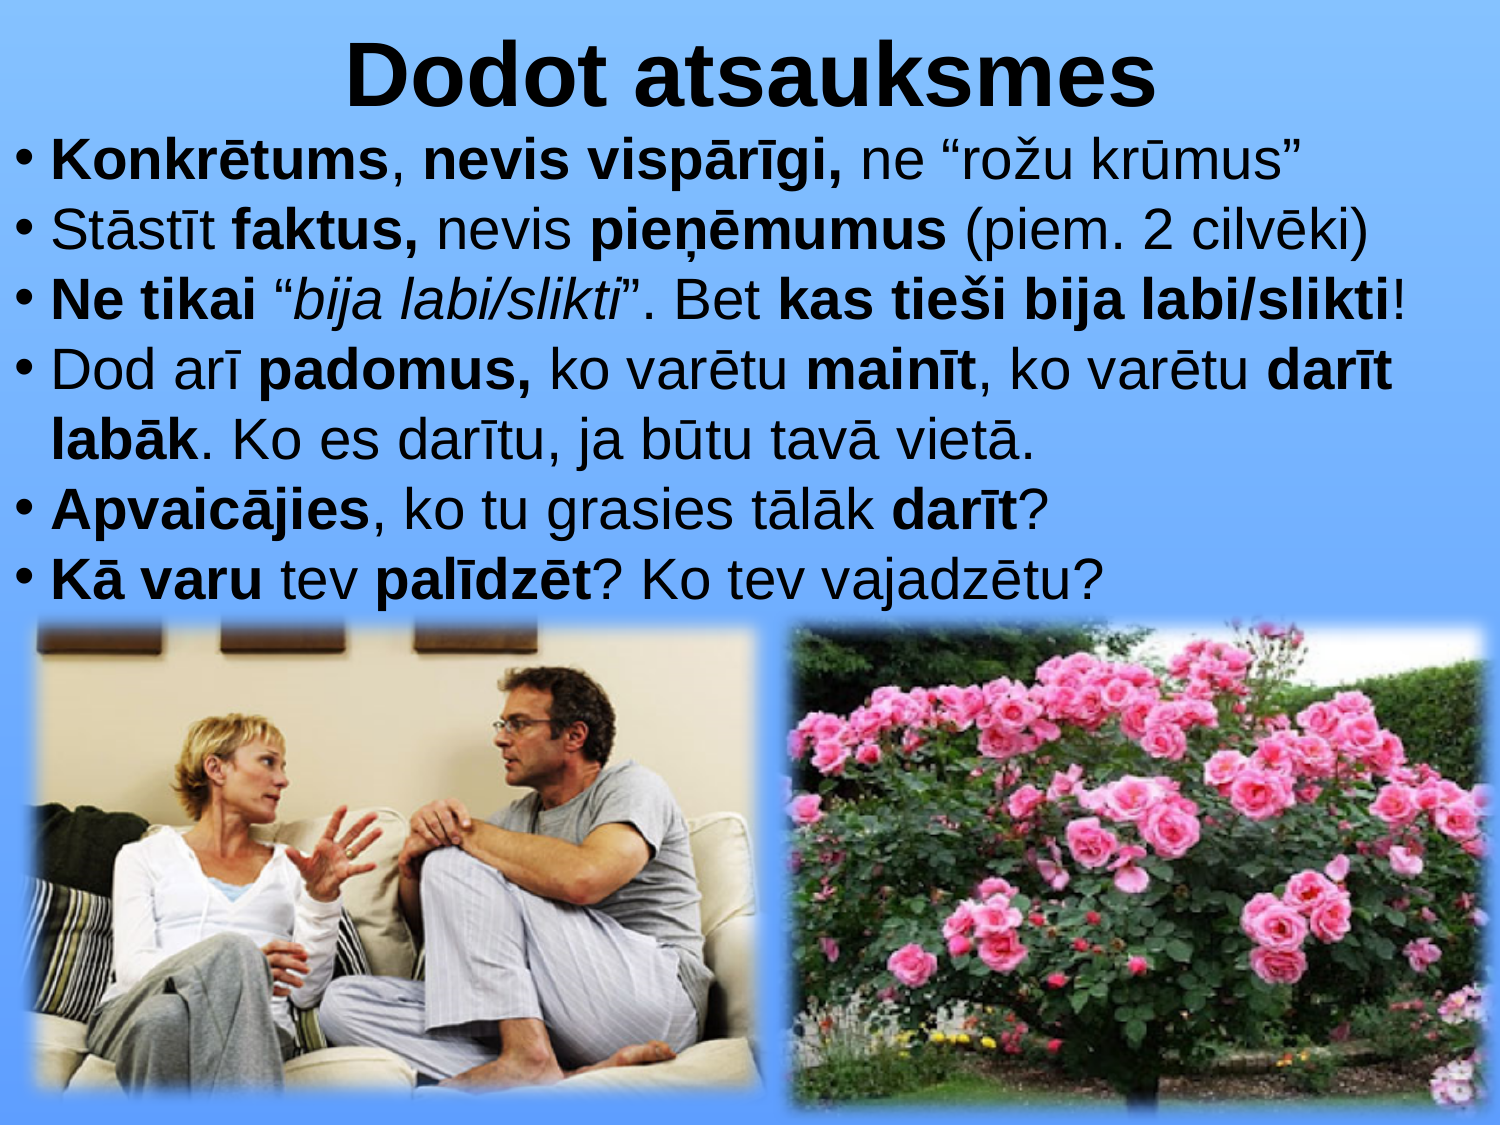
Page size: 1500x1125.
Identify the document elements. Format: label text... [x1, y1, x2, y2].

picture [17, 609, 1500, 1125]
text_box Konkrētums, nevis vispārīgi, ne “rožu krūmus” Stāstīt faktus, nevis pieņēmumus (piem. 2 cilvēki) Ne tikai “bija labi/slikti”. Bet kas tieši bija labi/slikti! Dod arī padomus, ko varētu mainīt, ko varētu darīt labāk. Ko es darītu, ja būtu tavā vietā. Apvaicājies, ko tu grasies tālāk darīt? Kā varu tev palīdzēt? Ko tev vajadzētu? [0, 113, 1500, 619]
title Dodot atsauksmes [76, 75, 1428, 113]
text_box [0, 0, 1500, 75]
